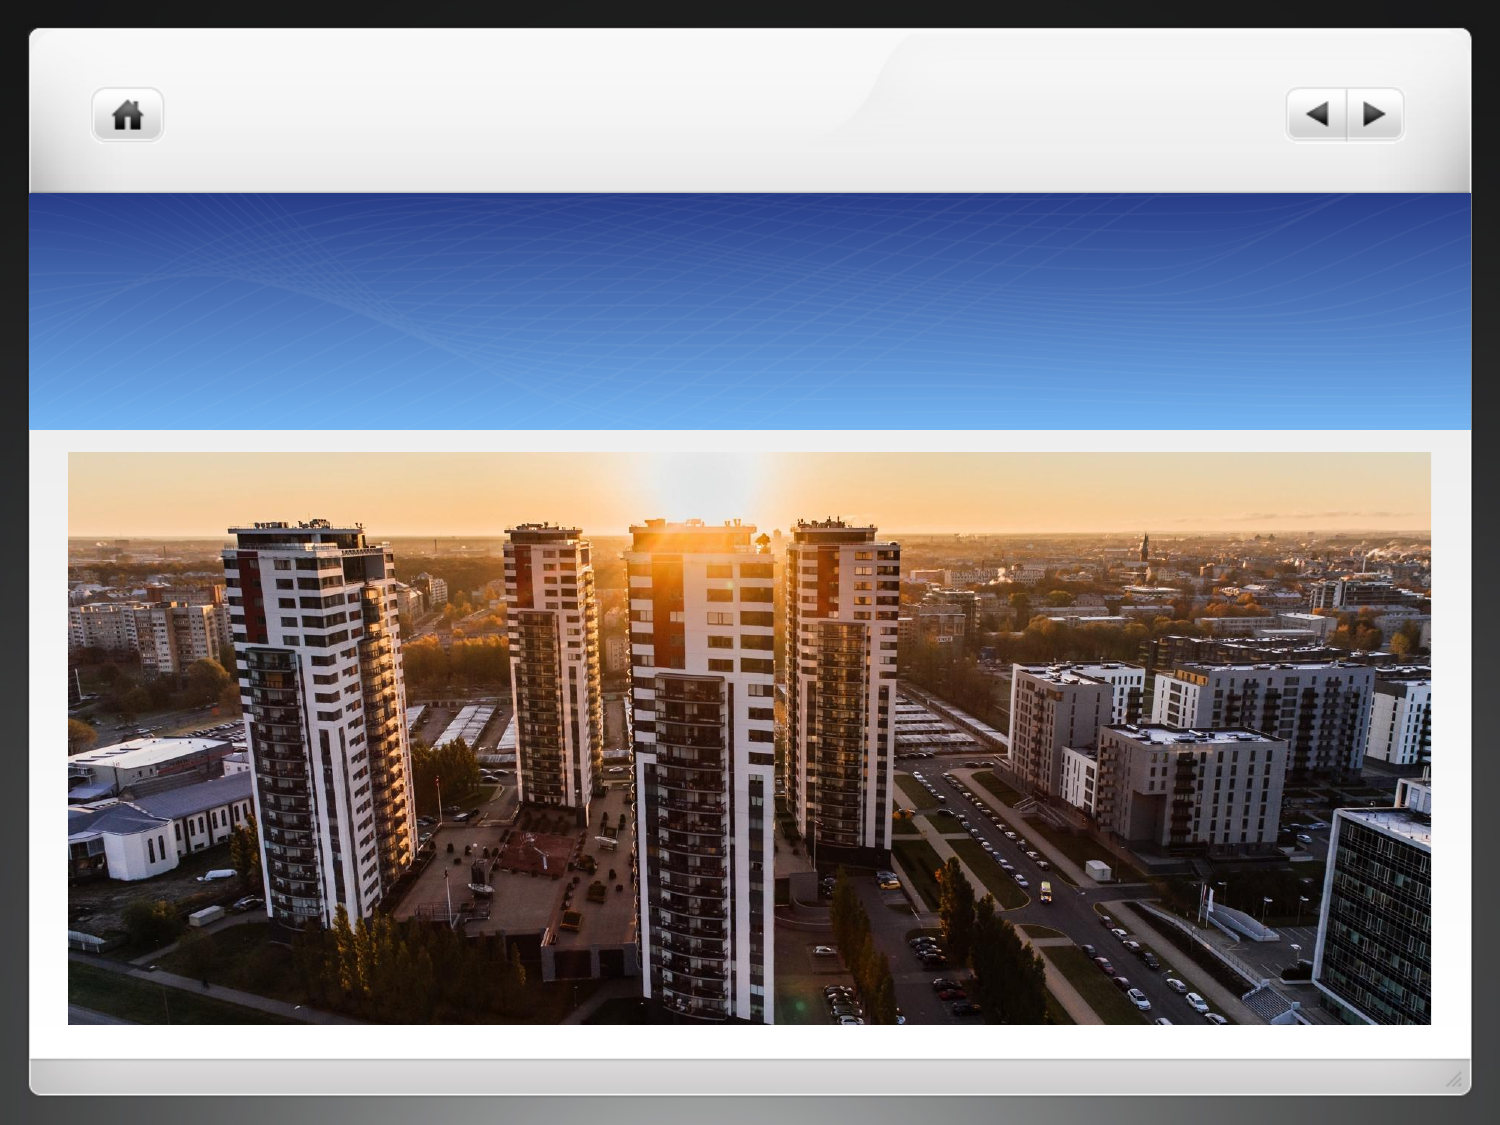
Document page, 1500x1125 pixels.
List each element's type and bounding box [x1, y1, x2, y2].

picture [0, 0, 1500, 1125]
list [67, 451, 1432, 1026]
